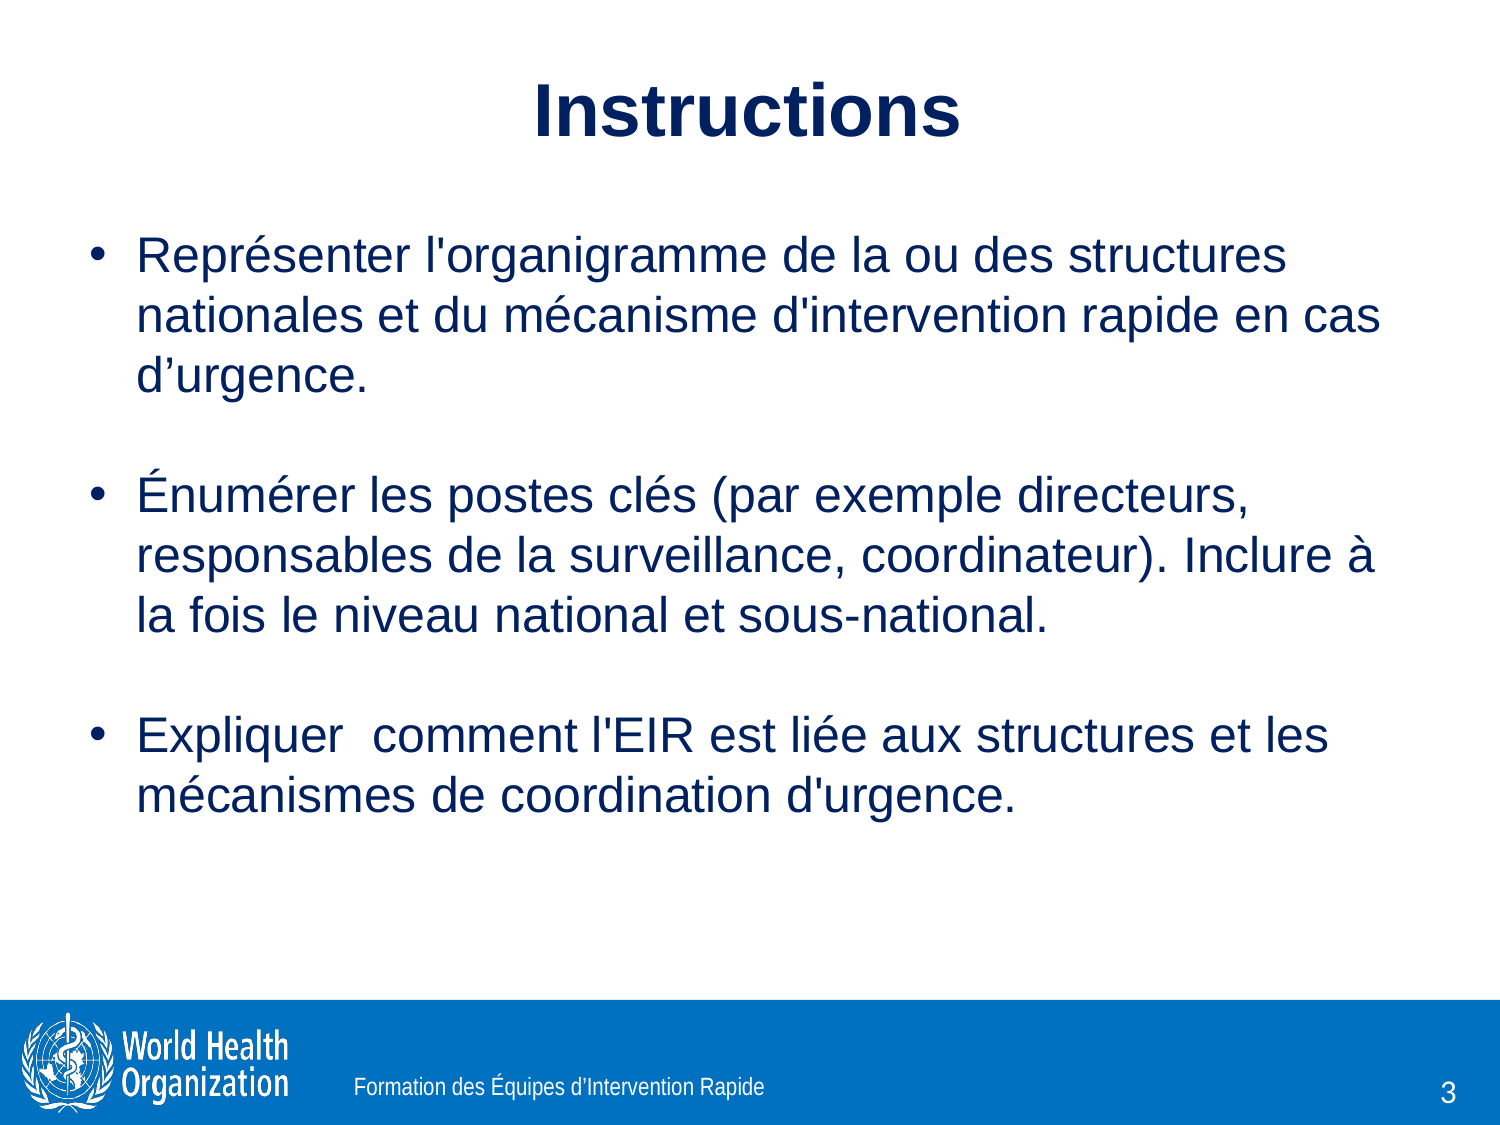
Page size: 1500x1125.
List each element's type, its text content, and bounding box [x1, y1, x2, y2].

picture [21, 1012, 288, 1113]
text_box Représenter l'organigramme de la ou des structures nationales et du mécanisme d'intervention rapide en cas d’urgence. Énumérer les postes clés (par exemple directeurs, responsables de la surveillance, coordinateur). Inclure à la fois le niveau national et sous-national. Expliquer comment l'EIR est liée aux structures et les mécanismes de coordination d'urgence. [74, 215, 1425, 831]
title Instructions [72, 12, 1423, 200]
